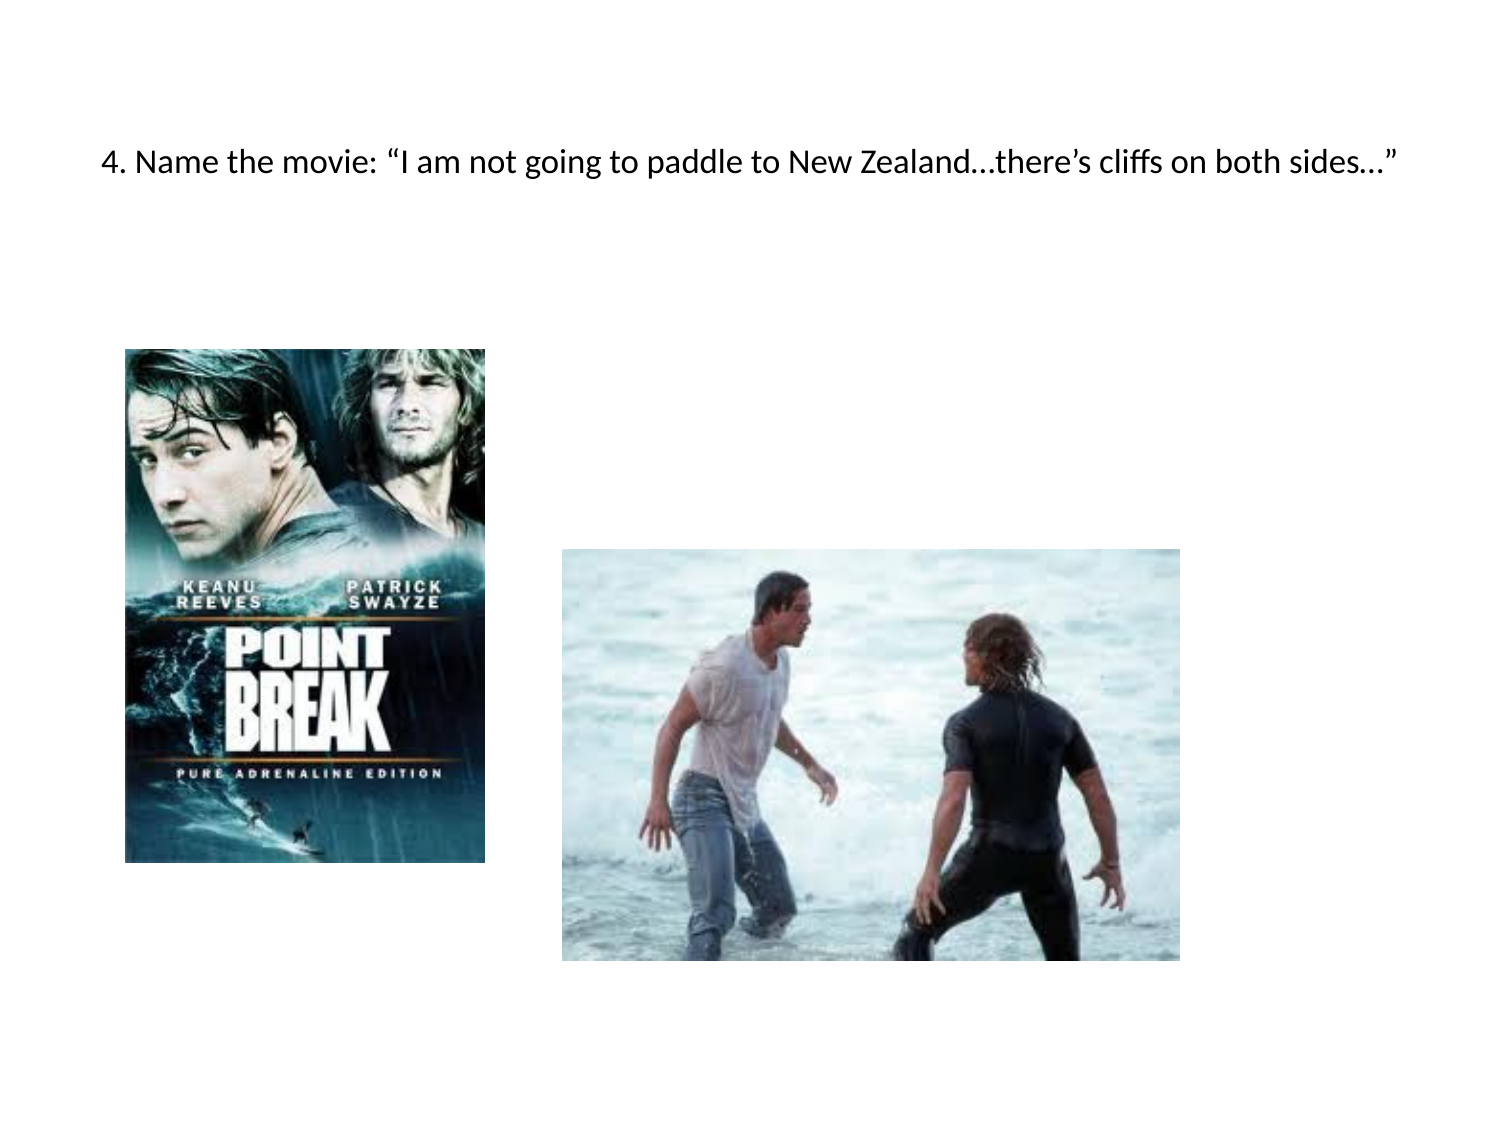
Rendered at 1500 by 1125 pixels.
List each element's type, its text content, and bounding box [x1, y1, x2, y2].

picture [562, 549, 1180, 961]
picture [124, 349, 485, 863]
title 4. Name the movie: “I am not going to paddle to New Zealand…there’s cliffs on both sides…” [75, 45, 1425, 233]
